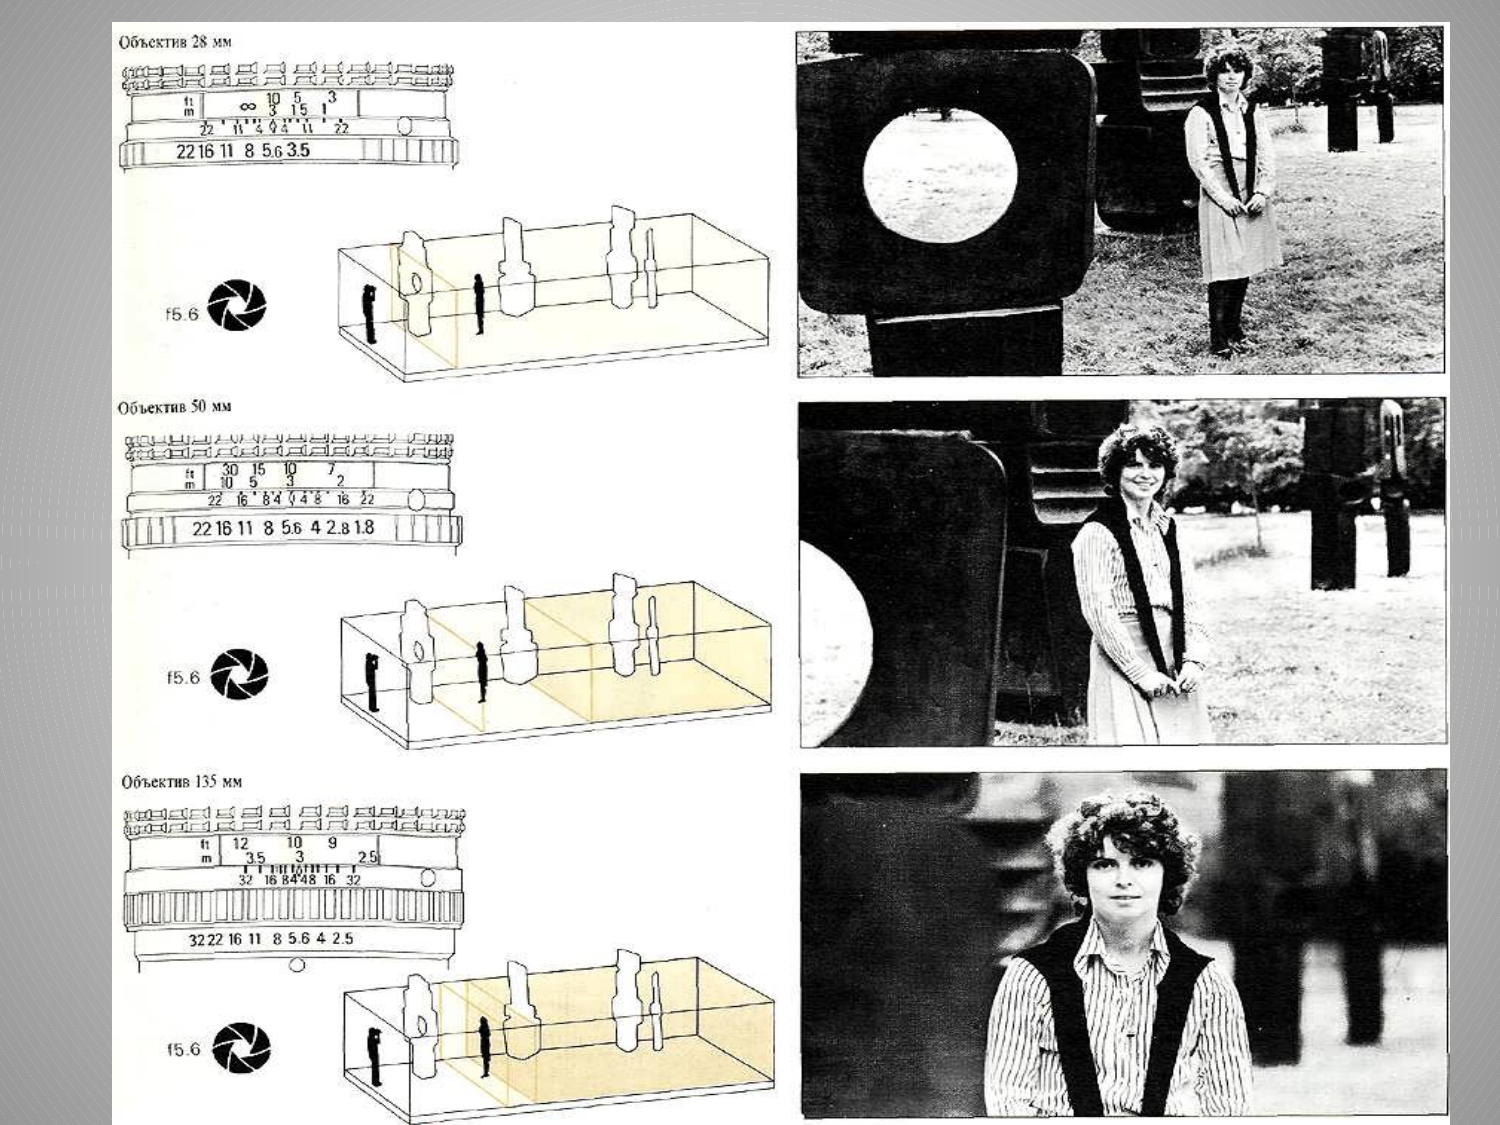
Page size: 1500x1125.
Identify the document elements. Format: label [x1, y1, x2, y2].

list [112, 22, 1451, 1125]
